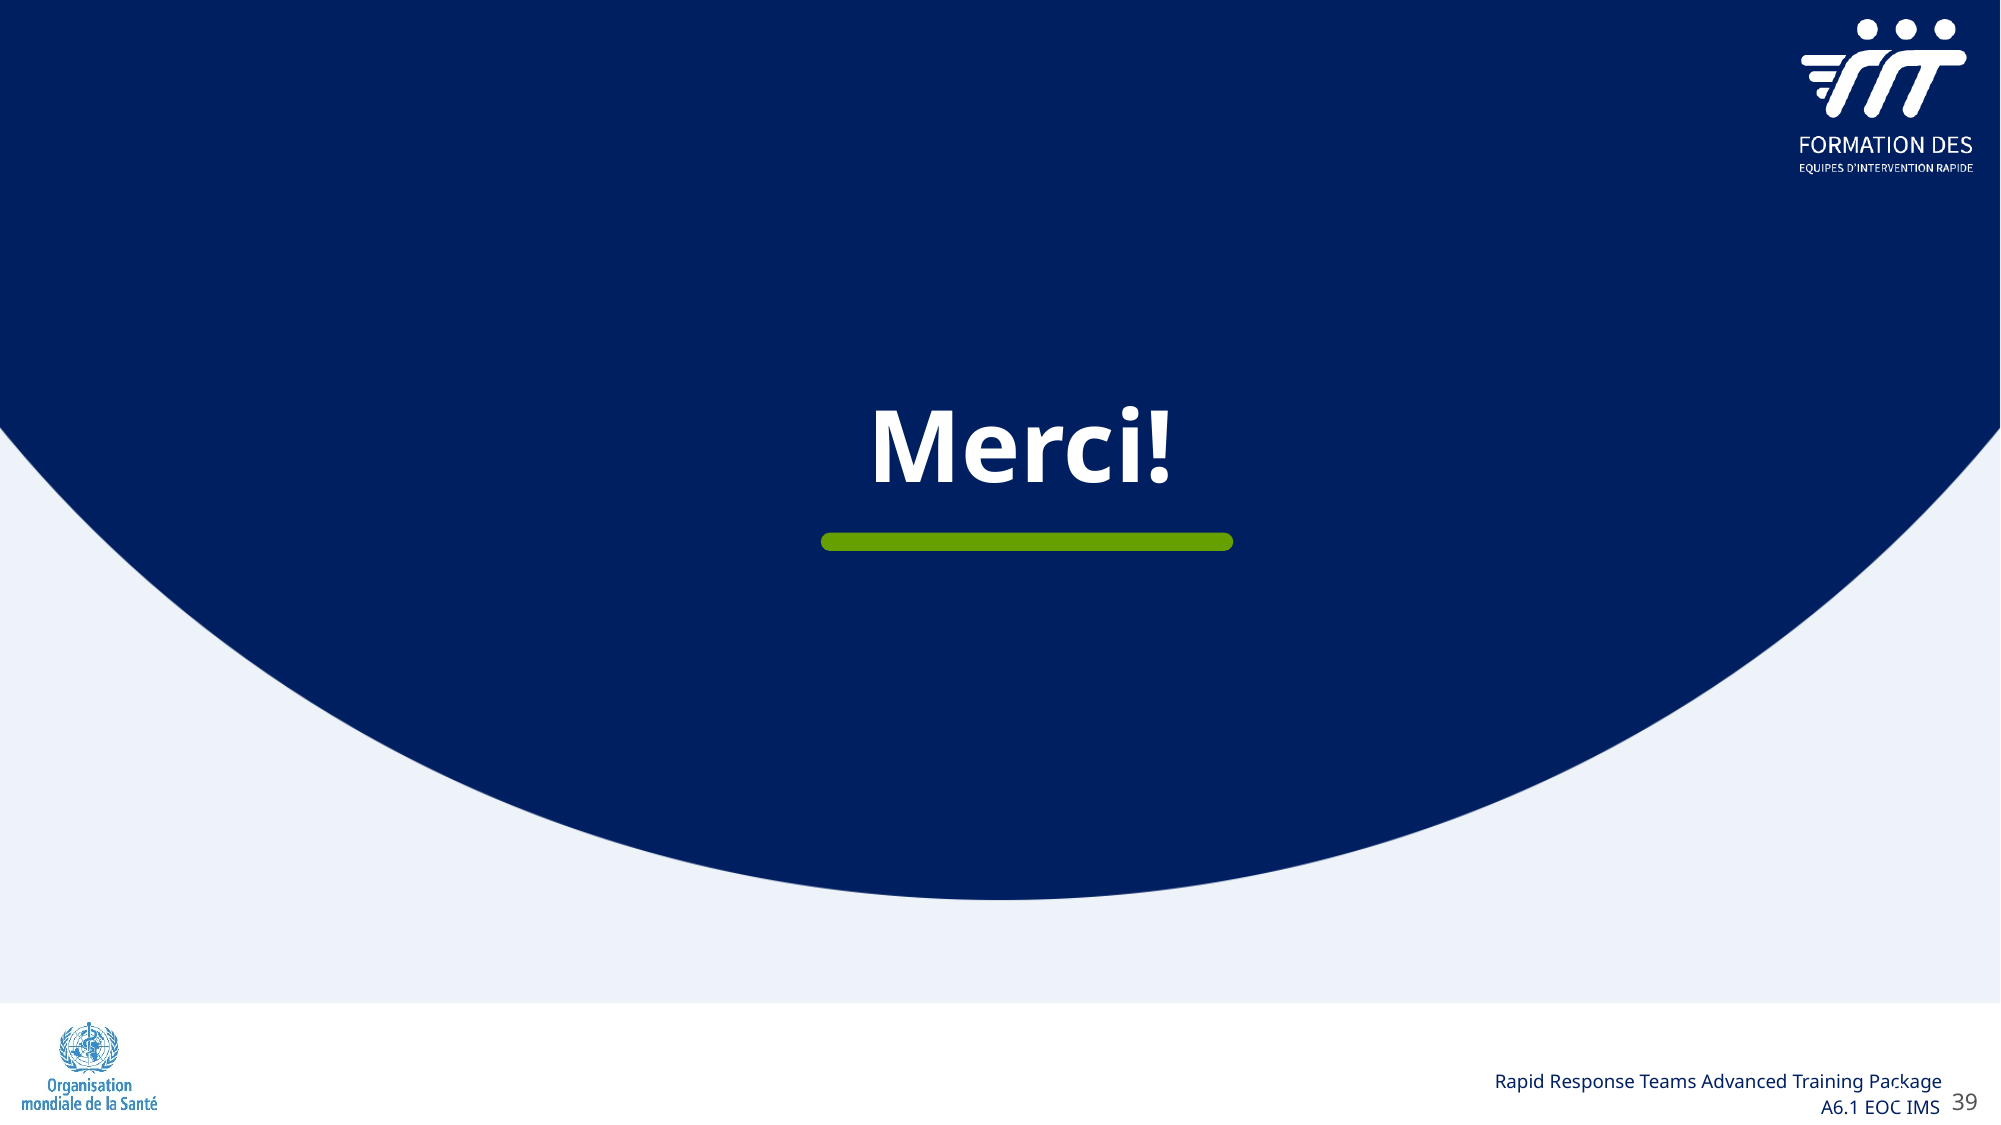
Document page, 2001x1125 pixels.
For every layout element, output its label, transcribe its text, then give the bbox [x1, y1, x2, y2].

list Merci! [89, 282, 1952, 591]
picture [0, 0, 2001, 1003]
slide_number 39 [1882, 1037, 1930, 1092]
picture [20, 1020, 158, 1111]
